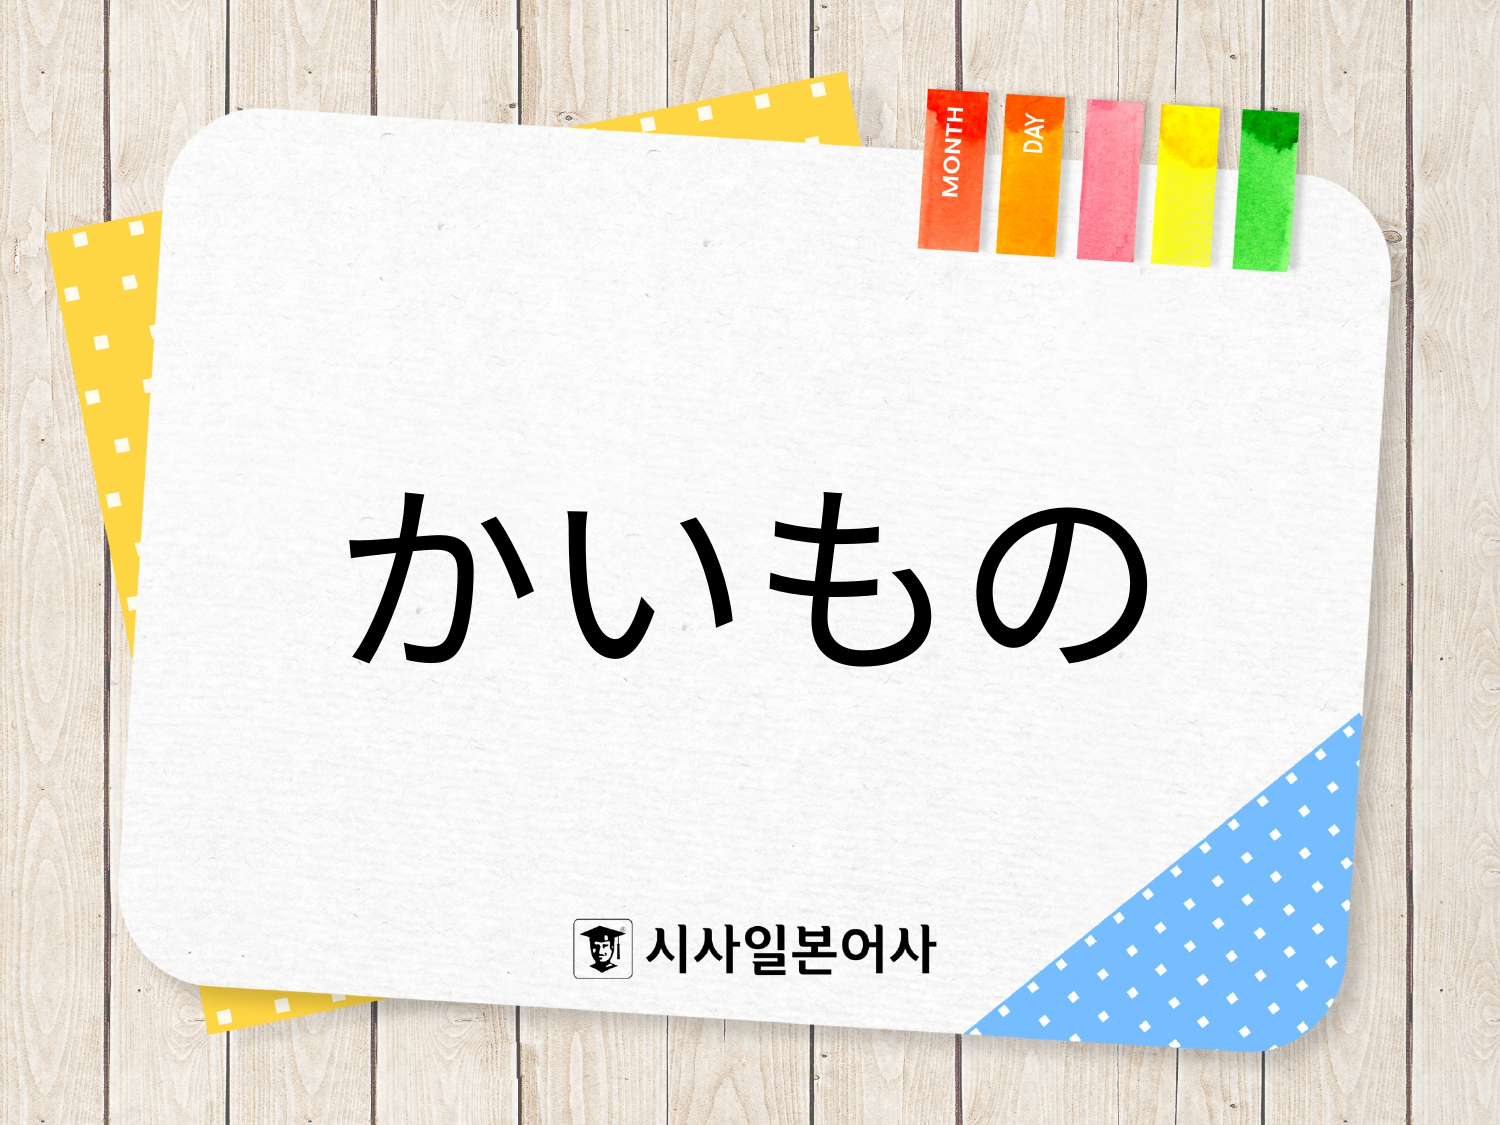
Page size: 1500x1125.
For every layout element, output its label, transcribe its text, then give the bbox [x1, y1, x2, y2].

picture [0, 0, 1500, 1125]
title かいもの [75, 338, 1425, 811]
